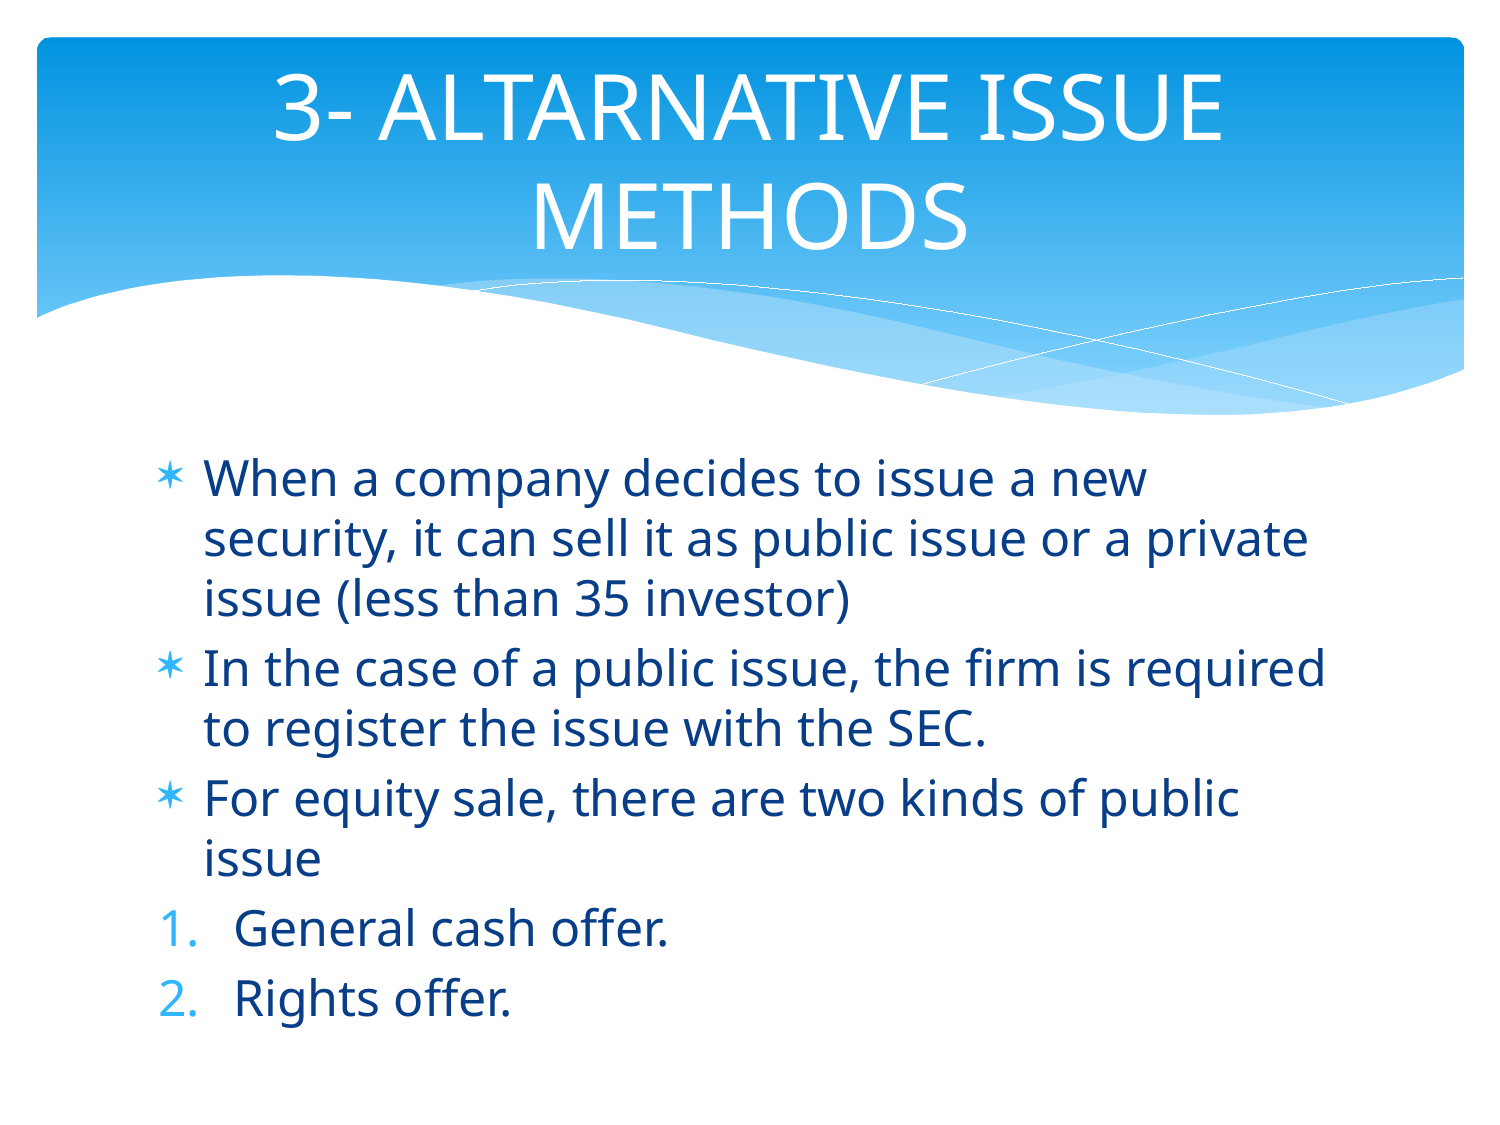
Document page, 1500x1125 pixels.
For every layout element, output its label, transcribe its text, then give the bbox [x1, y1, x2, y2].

list When a company decides to issue a new security, it can sell it as public issue or a private issue (less than 35 investor) In the case of a public issue, the firm is required to register the issue with the SEC. For equity sale, there are two kinds of public issue General cash offer. Rights offer. [143, 438, 1359, 1005]
title 3- ALTARNATIVE ISSUE METHODS [75, 55, 1425, 261]
